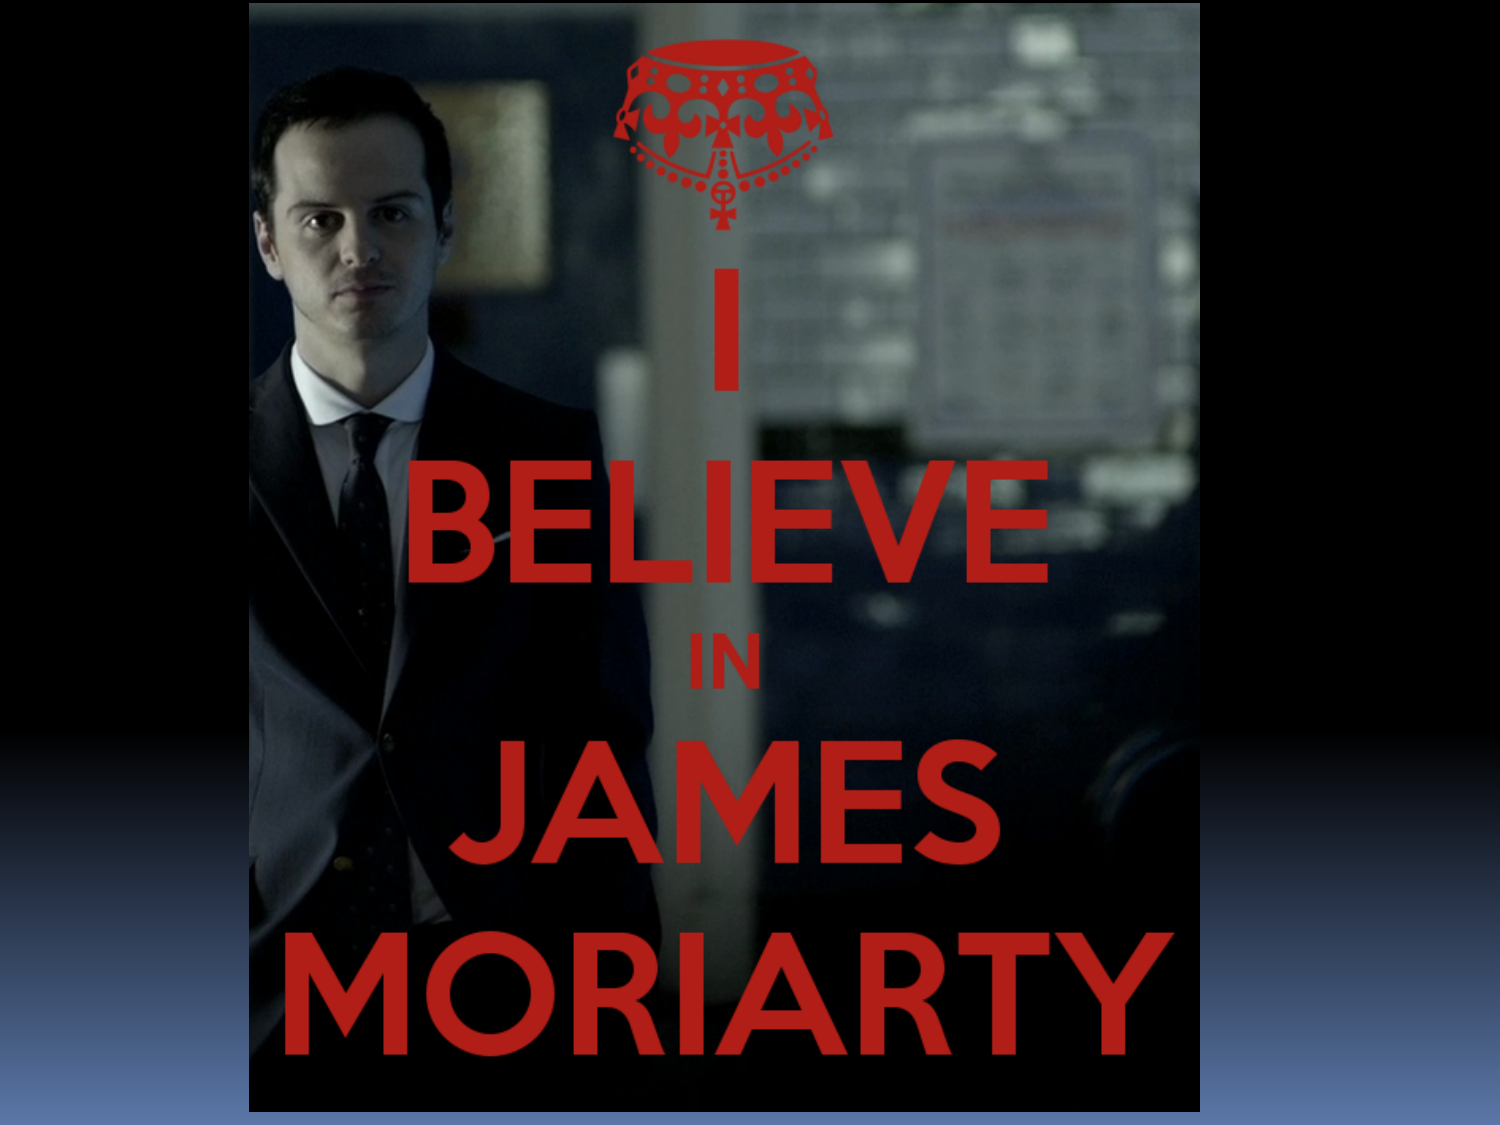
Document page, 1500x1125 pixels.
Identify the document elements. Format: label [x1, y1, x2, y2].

picture [249, 2, 1201, 1113]
